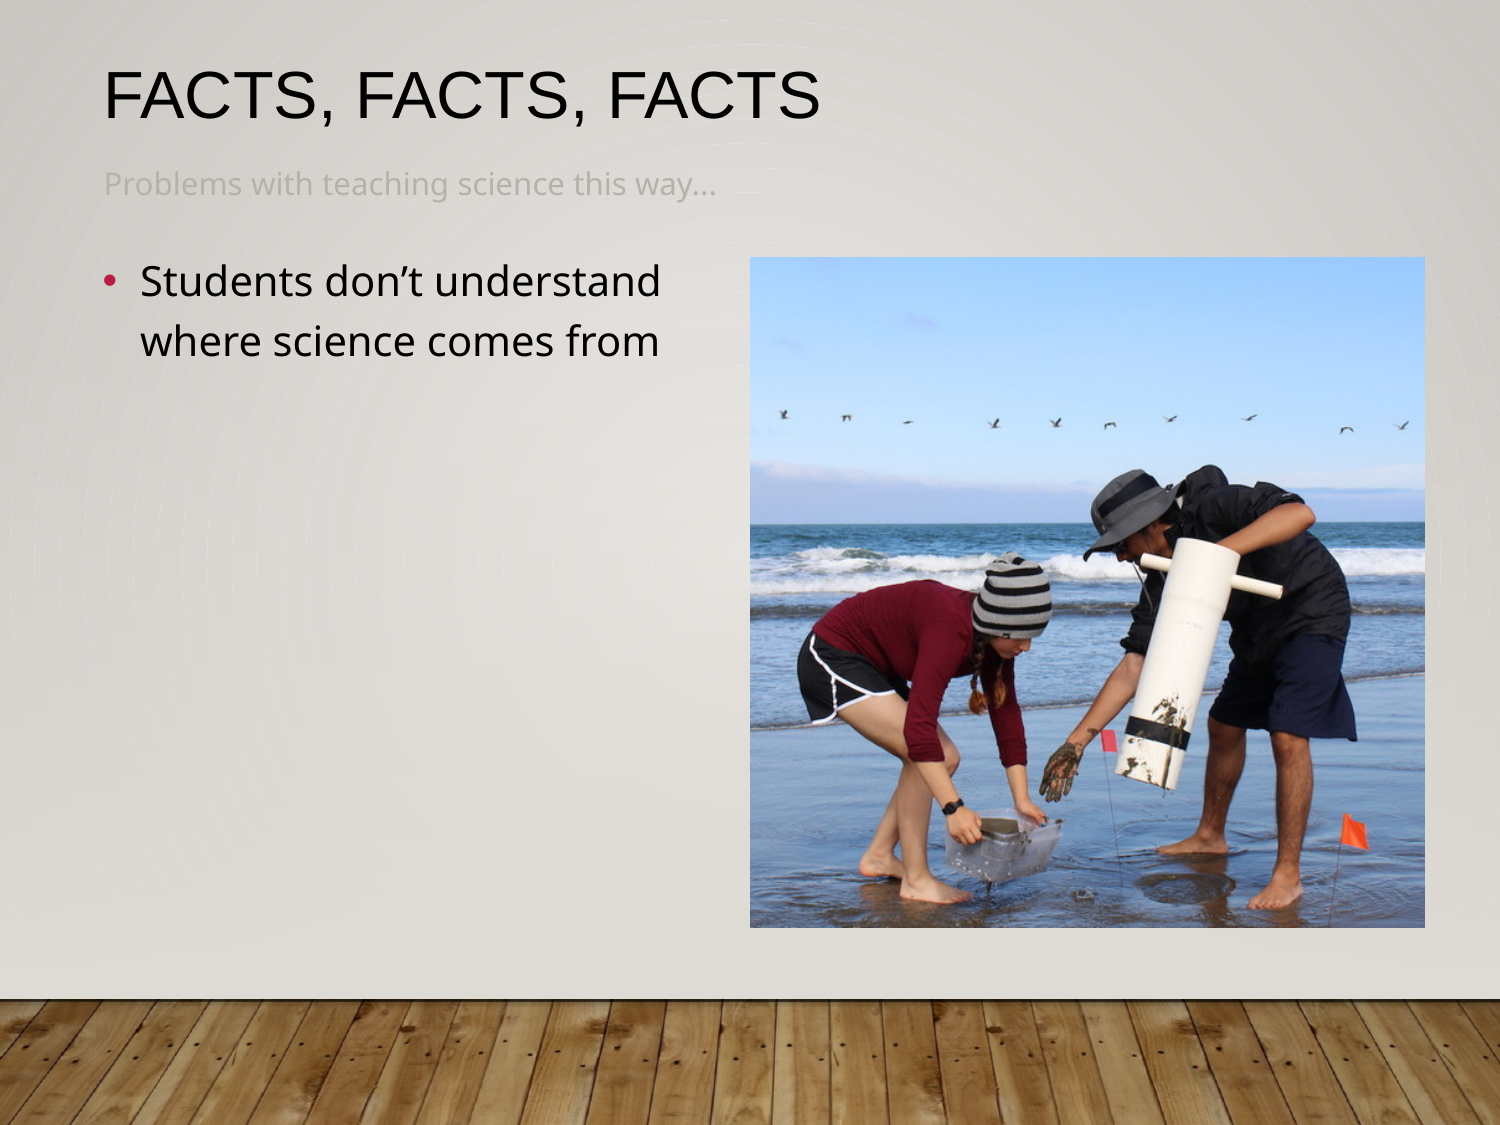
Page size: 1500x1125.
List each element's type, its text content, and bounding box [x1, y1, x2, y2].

picture [0, 999, 1500, 1125]
list Students don’t understand where science comes from [87, 237, 725, 933]
list Problems with teaching science this way... [92, 151, 1443, 200]
title Facts, facts, facts [92, 39, 1443, 151]
picture [749, 257, 1426, 929]
